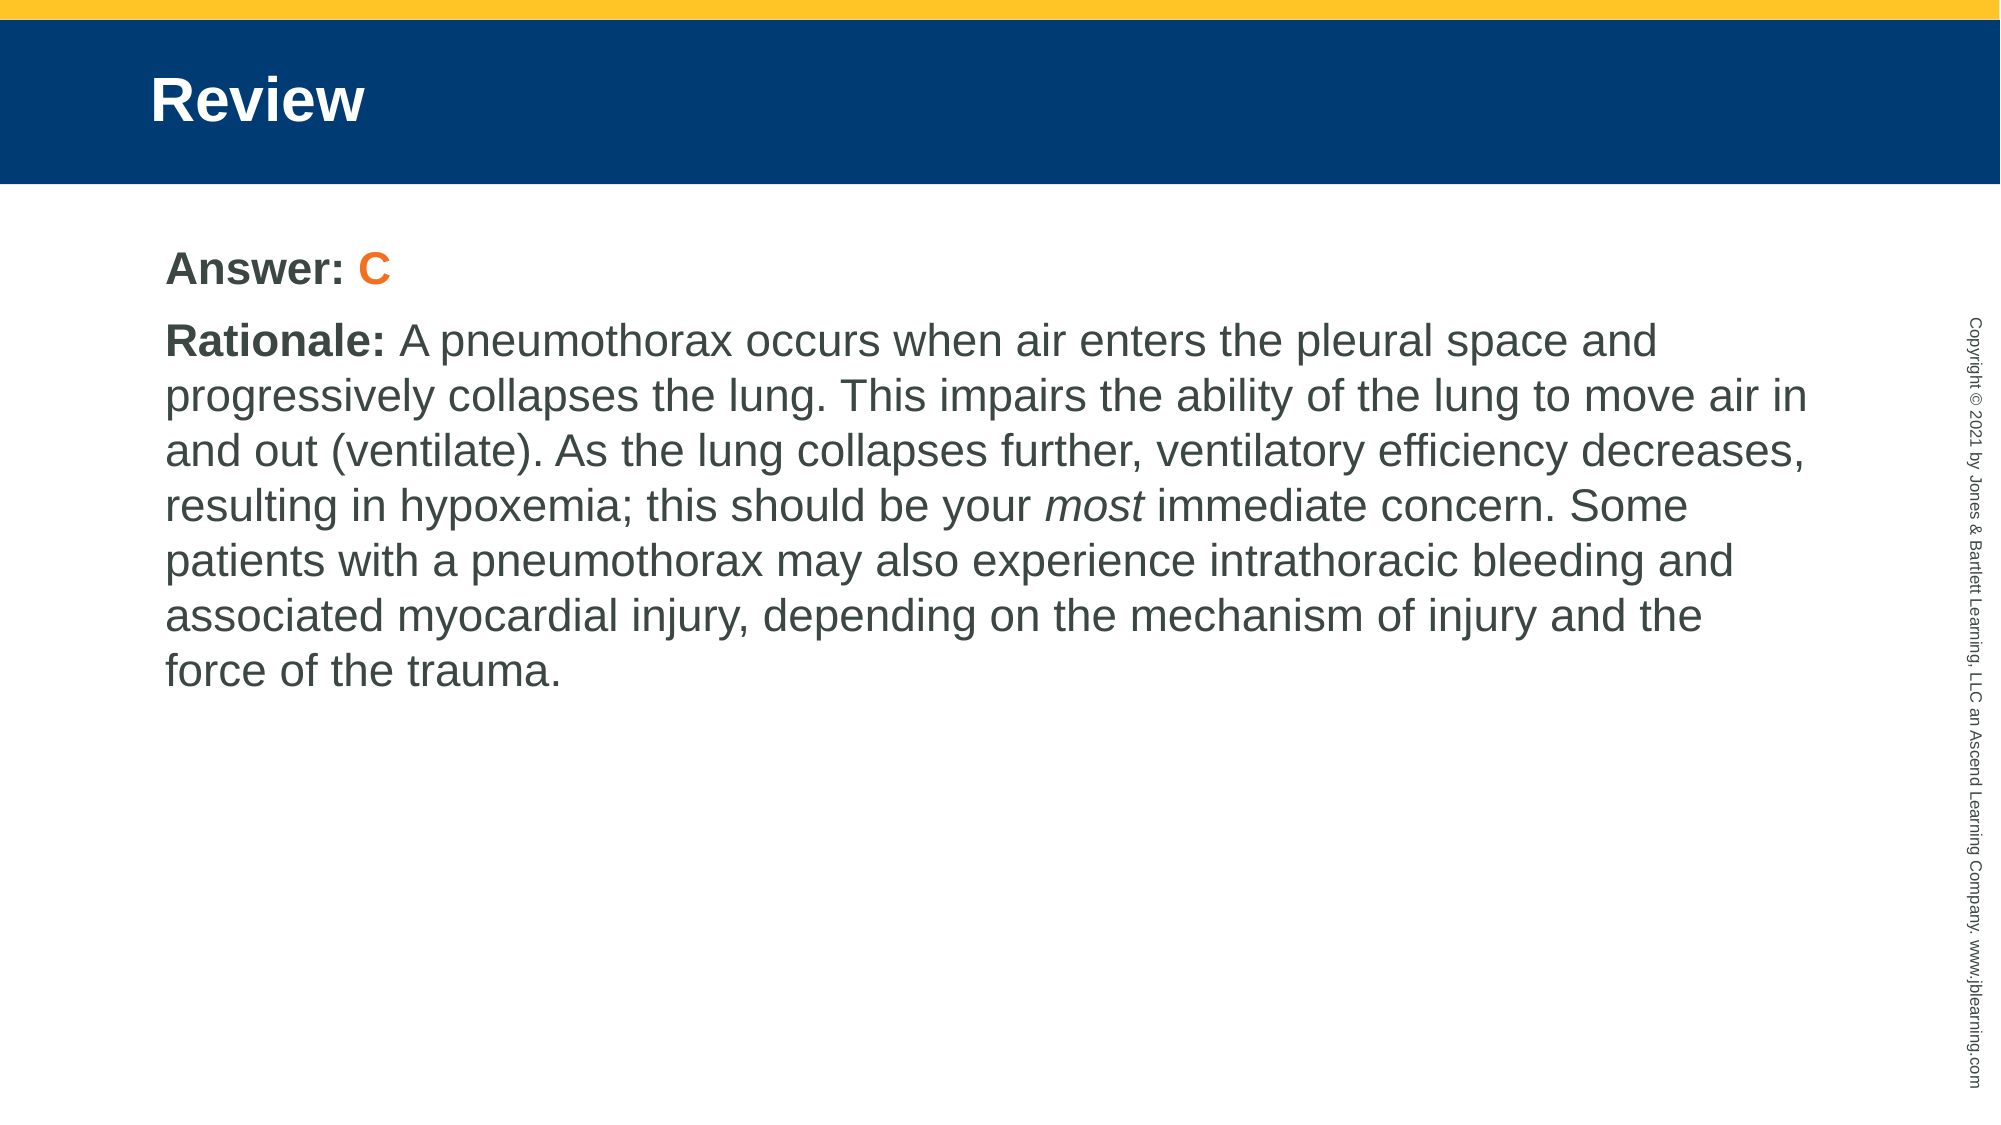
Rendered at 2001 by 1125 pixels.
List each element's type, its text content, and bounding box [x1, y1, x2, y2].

list Answer: C Rationale: A pneumothorax occurs when air enters the pleural space and progressively collapses the lung. This impairs the ability of the lung to move air in and out (ventilate). As the lung collapses further, ventilatory efficiency decreases, resulting in hypoxemia; this should be your most immediate concern. Some patients with a pneumothorax may also experience intrathoracic bleeding and associated myocardial injury, depending on the mechanism of injury and the force of the trauma. [150, 237, 1850, 1025]
title Review [0, 19, 2000, 185]
